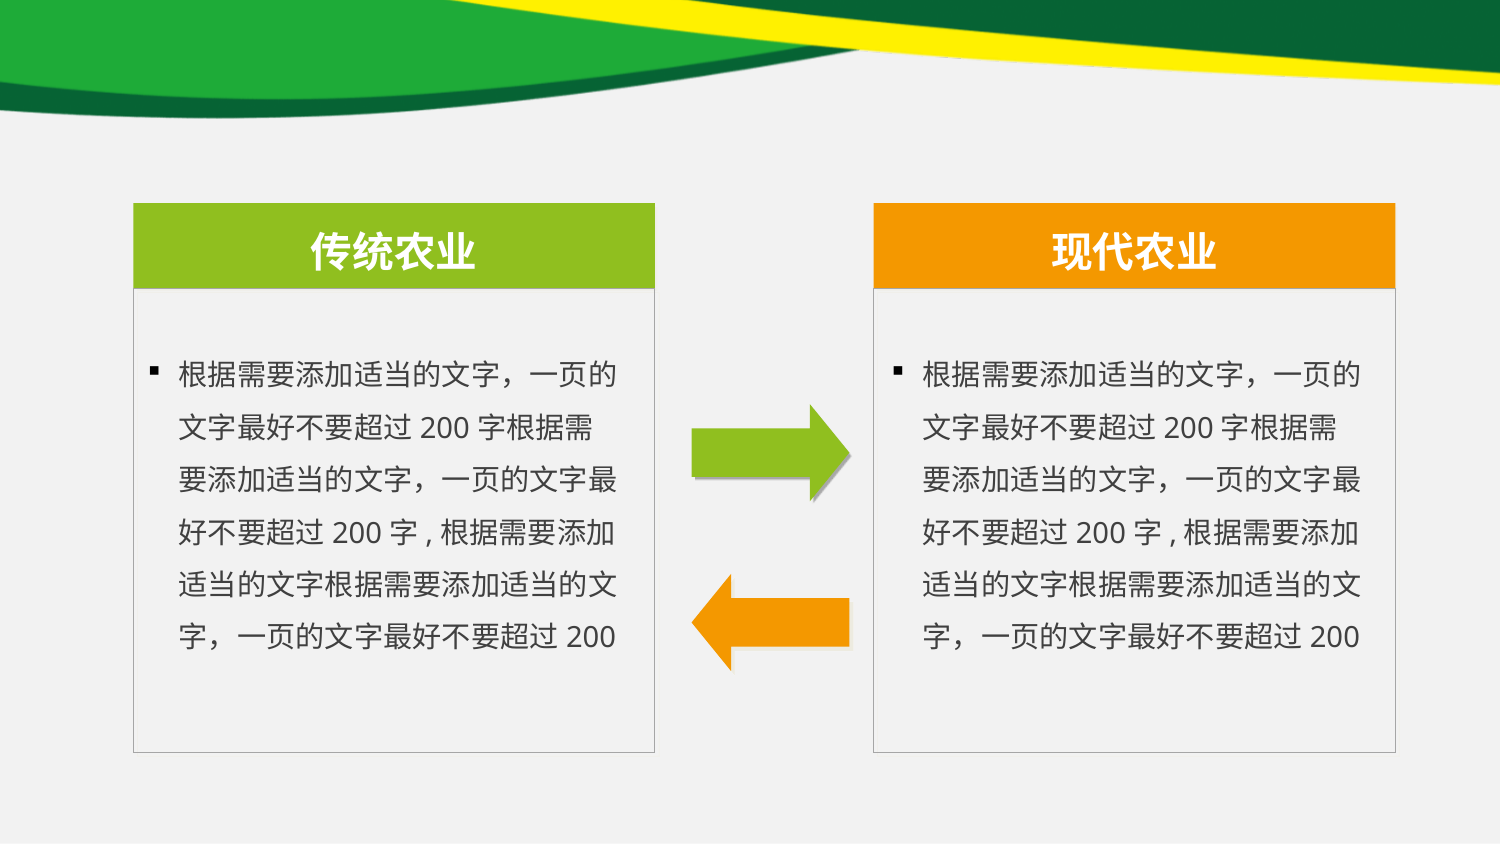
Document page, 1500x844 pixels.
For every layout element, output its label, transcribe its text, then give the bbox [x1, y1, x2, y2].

text_box [133, 288, 655, 753]
text_box [691, 573, 850, 672]
text_box 传统农业 [133, 203, 655, 288]
picture [0, 0, 1500, 119]
text_box 根据需要添加适当的文字，一页的文字最好不要超过200字根据需要添加适当的文字，一页的文字最好不要超过200字,根据需要添加适当的文字根据需要添加适当的文字，一页的文字最好不要超过200 [147, 321, 647, 712]
text_box [873, 288, 1396, 753]
text_box 根据需要添加适当的文字，一页的文字最好不要超过200字根据需要添加适当的文字，一页的文字最好不要超过200字,根据需要添加适当的文字根据需要添加适当的文字，一页的文字最好不要超过200 [891, 321, 1391, 712]
text_box [691, 404, 850, 502]
text_box 现代农业 [873, 203, 1396, 288]
